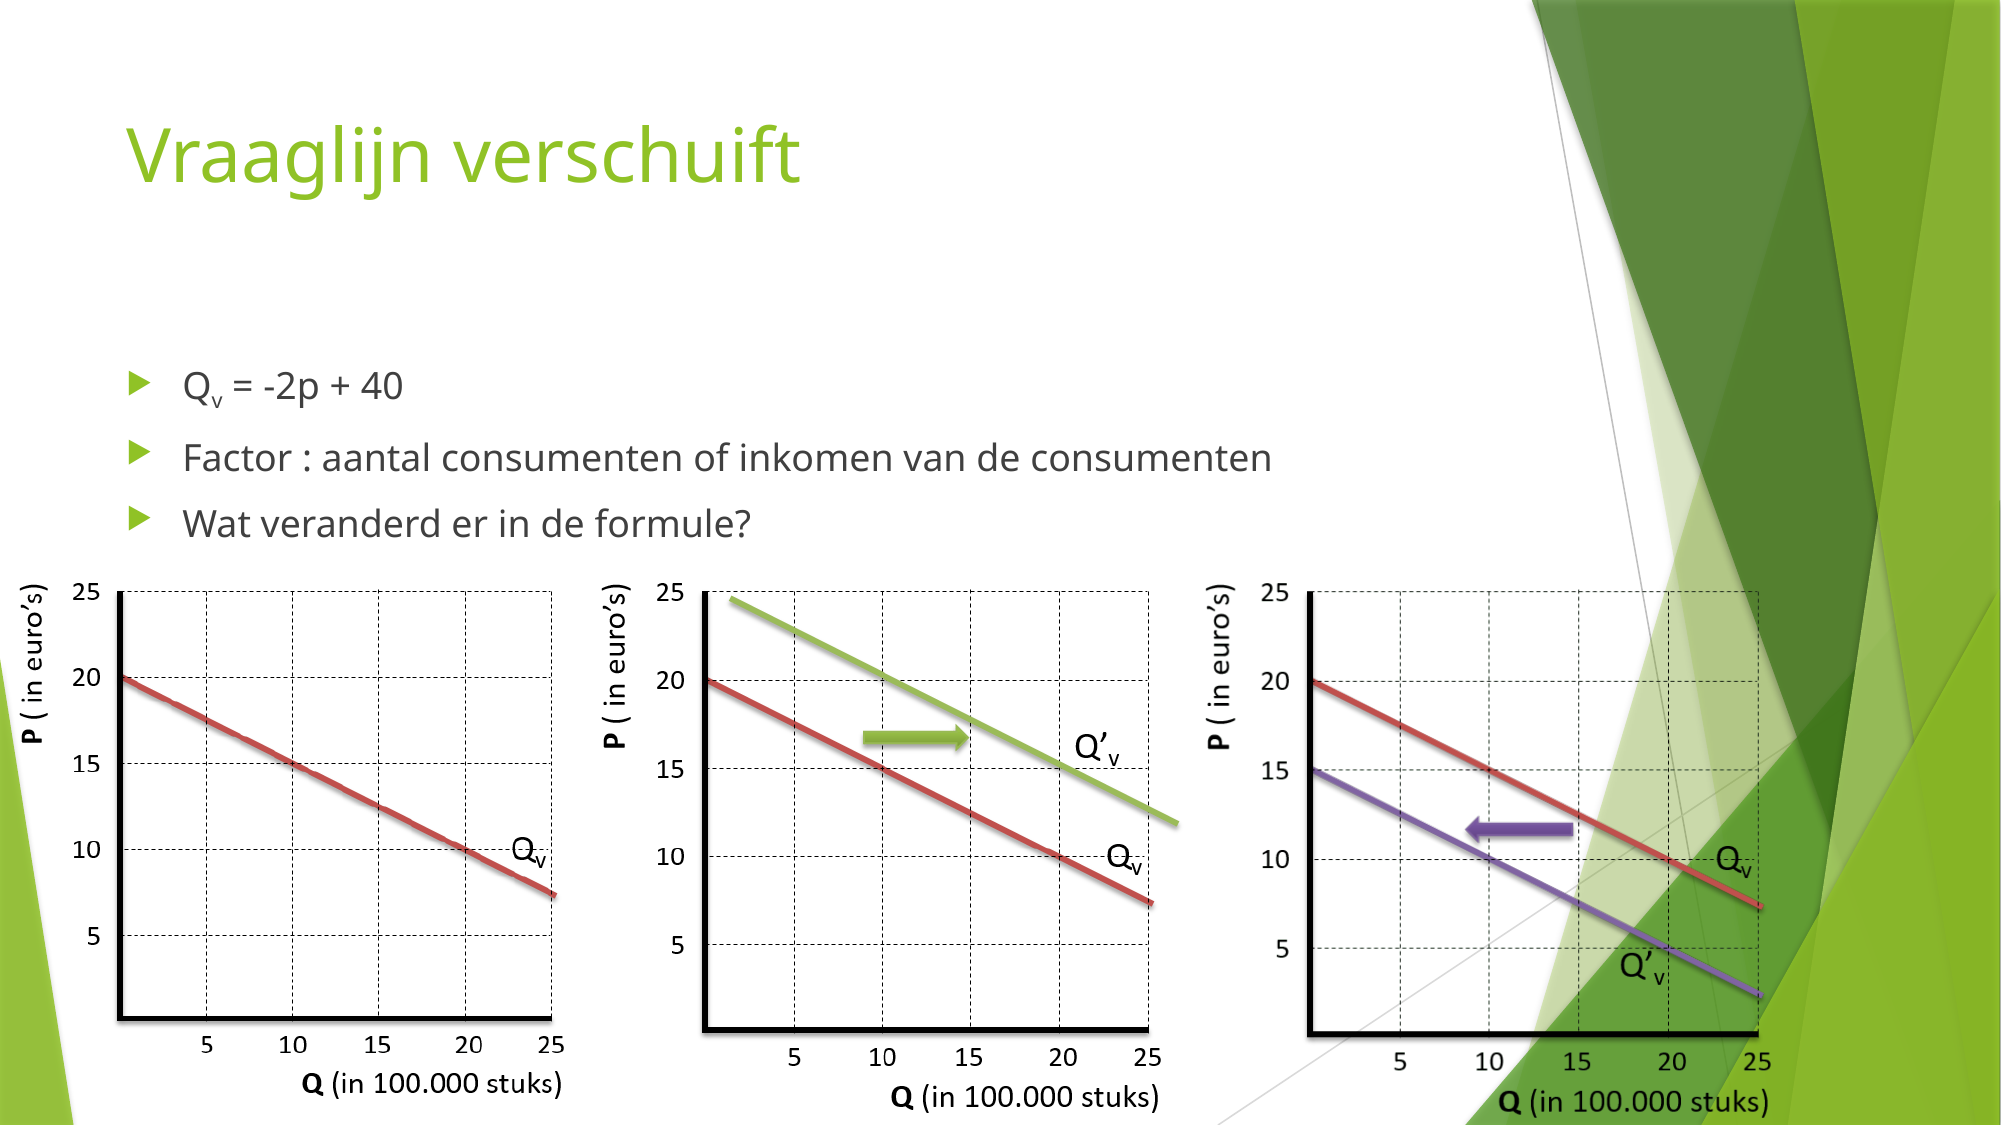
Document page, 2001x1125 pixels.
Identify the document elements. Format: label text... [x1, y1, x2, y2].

list Qv = -2p + 40 Factor : aantal consumenten of inkomen van de consumenten Wat veranderd er in de formule? [111, 354, 1522, 561]
picture [0, 561, 1791, 1125]
title Vraaglijn verschuift [111, 99, 1522, 317]
